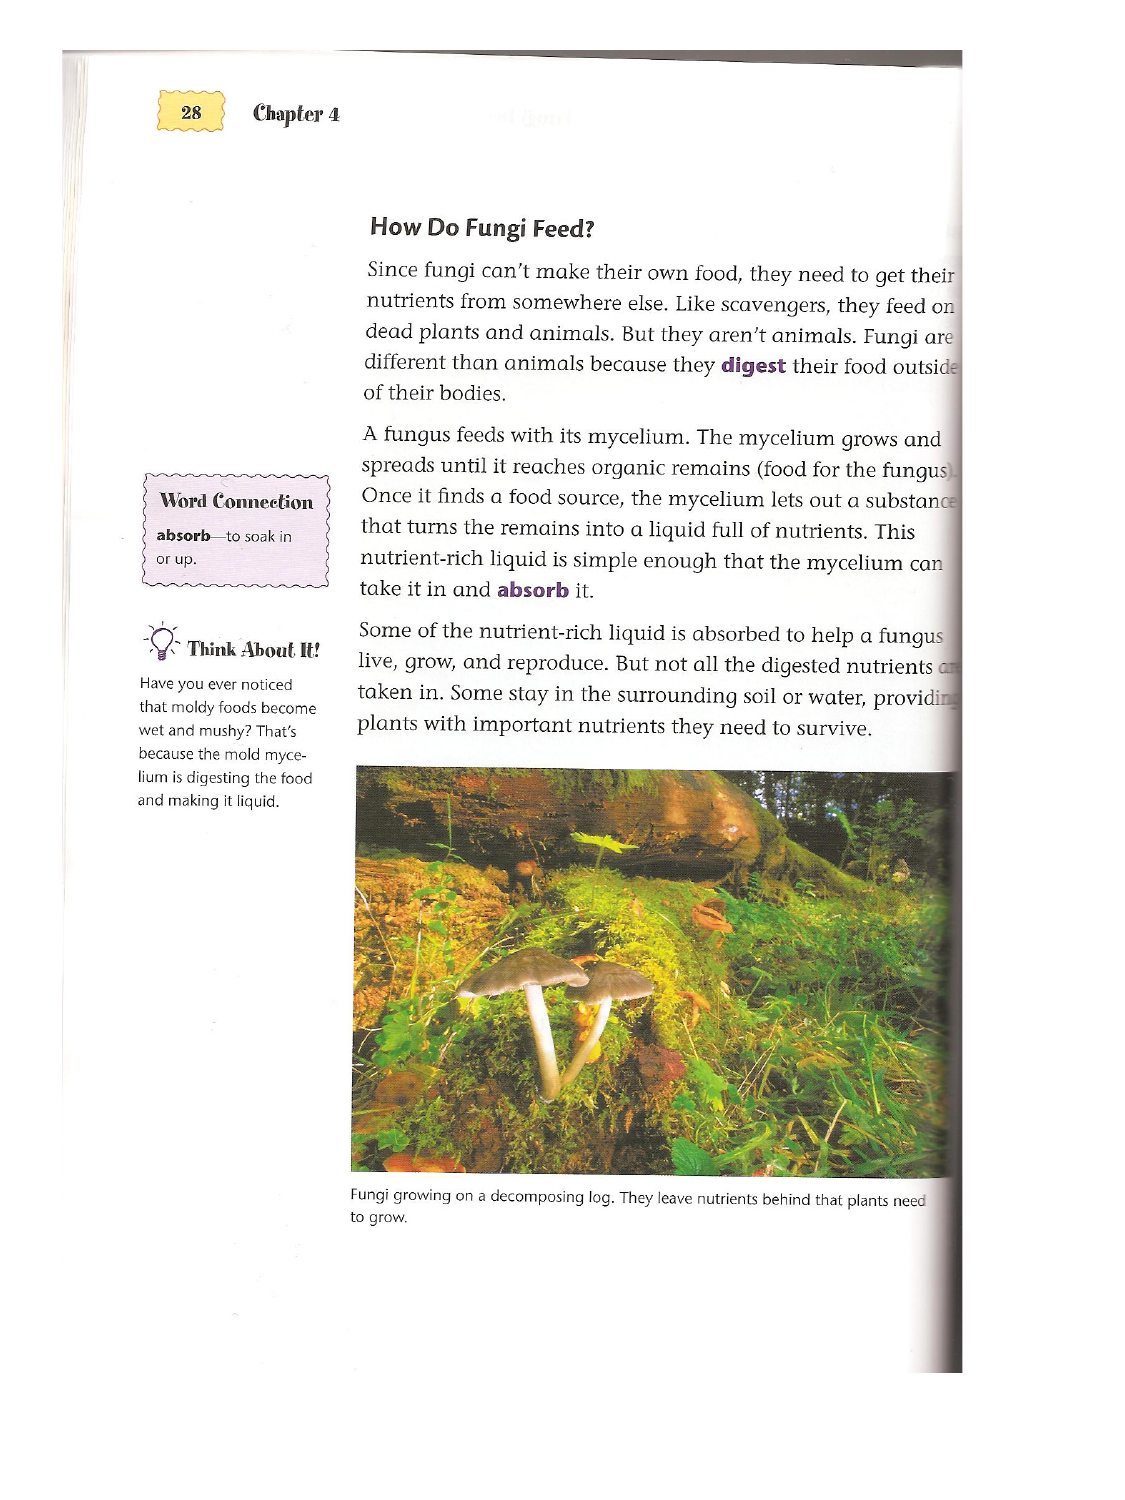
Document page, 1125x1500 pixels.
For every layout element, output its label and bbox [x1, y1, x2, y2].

list [62, 49, 963, 1373]
